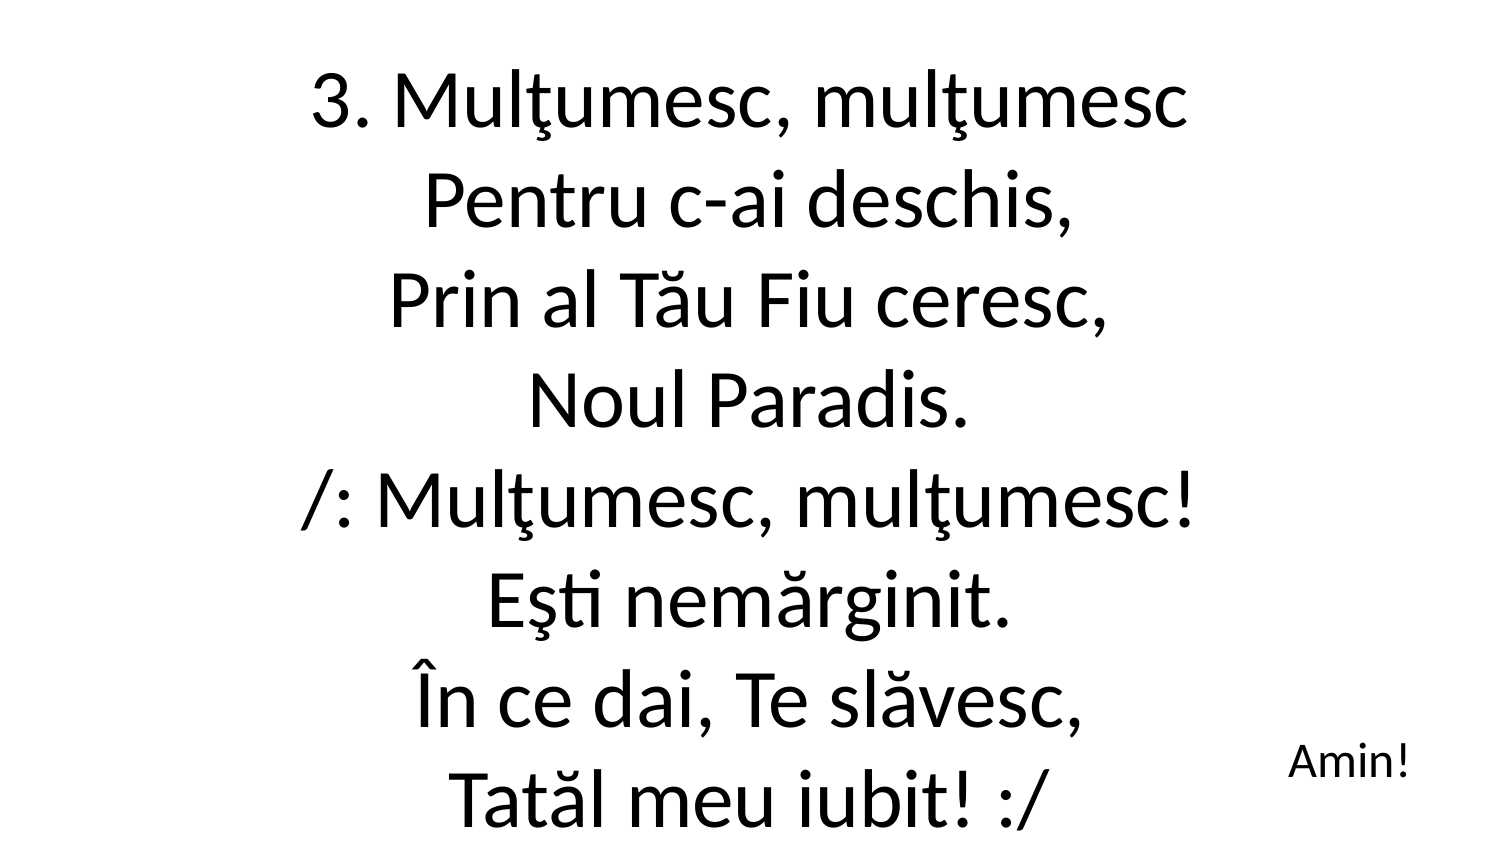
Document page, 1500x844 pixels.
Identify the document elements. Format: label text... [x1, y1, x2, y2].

text_box 3. Mulţumesc, mulţumesc Pentru c-ai deschis, Prin al Tău Fiu ceresc, Noul Paradis. /: Mulţumesc, mulţumesc! Eşti nemărginit. În ce dai, Te slăvesc, Tatăl meu iubit! :/ [286, 0, 1214, 844]
text_box Amin! [1273, 674, 1427, 795]
